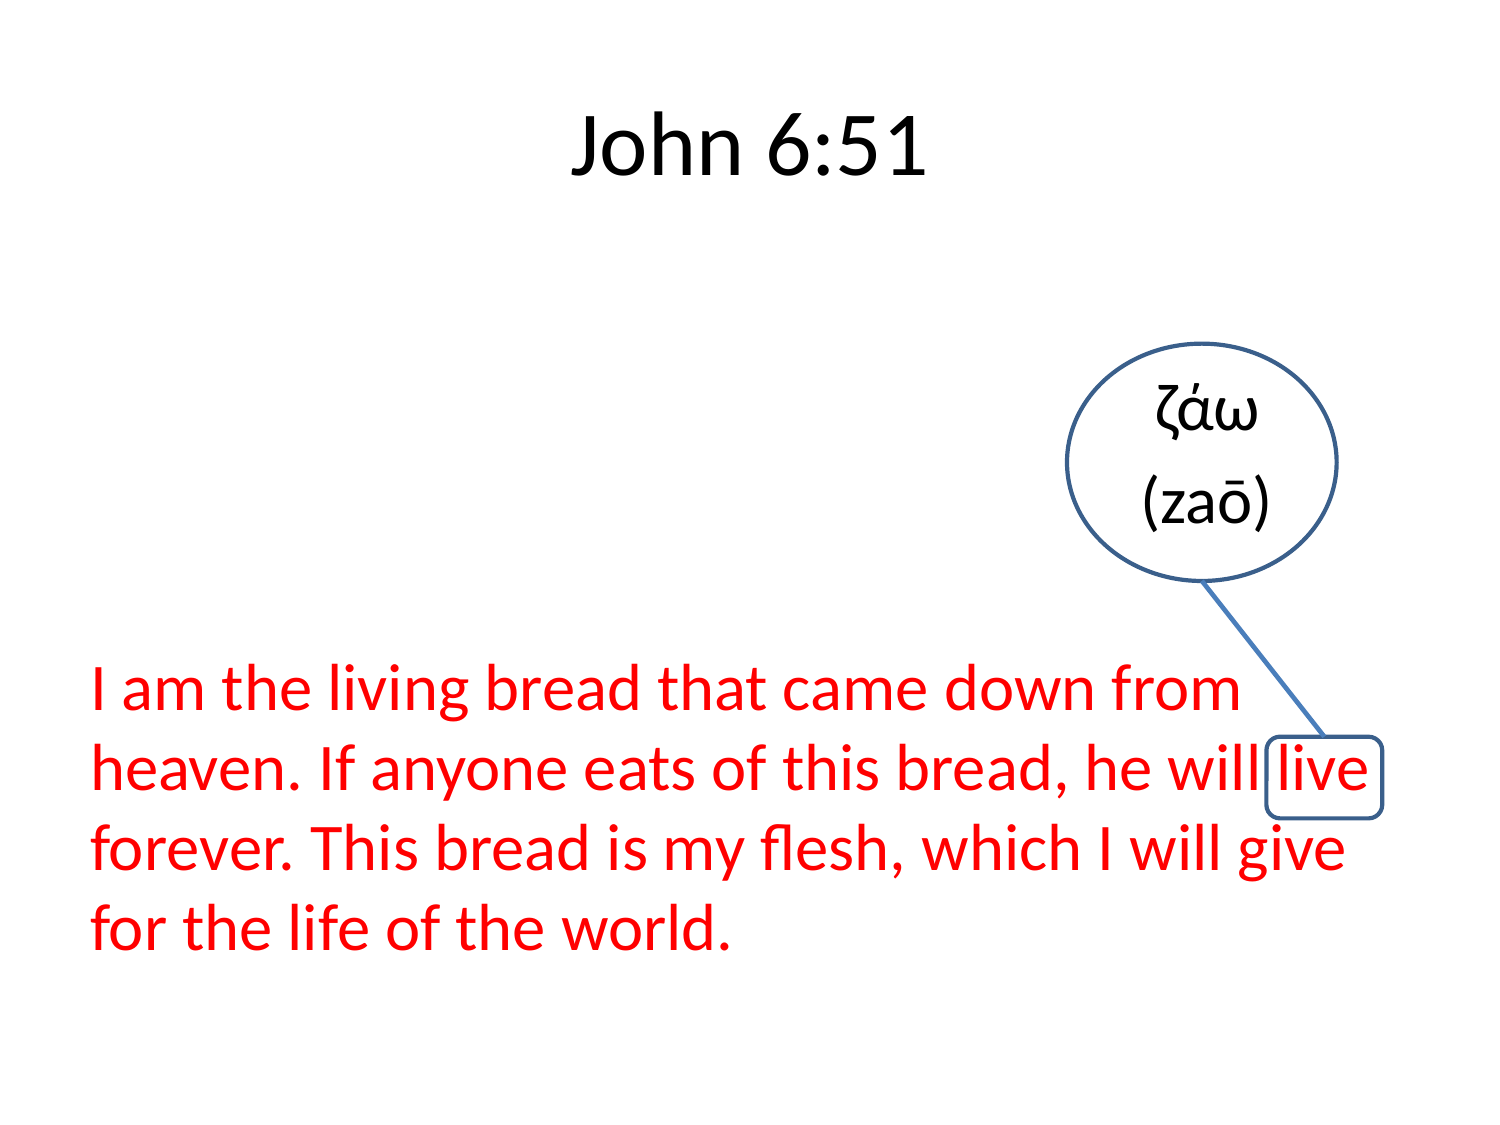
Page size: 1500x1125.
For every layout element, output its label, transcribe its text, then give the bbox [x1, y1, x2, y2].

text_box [1201, 580, 1325, 737]
list ζάω (zaō) I am the living bread that came down from heaven. If anyone eats of this bread, he will live forever. This bread is my flesh, which I will give for the life of the world. [75, 262, 1425, 1005]
text_box [1064, 341, 1339, 584]
text_box [1264, 734, 1385, 821]
title John 6:51 [75, 45, 1425, 233]
